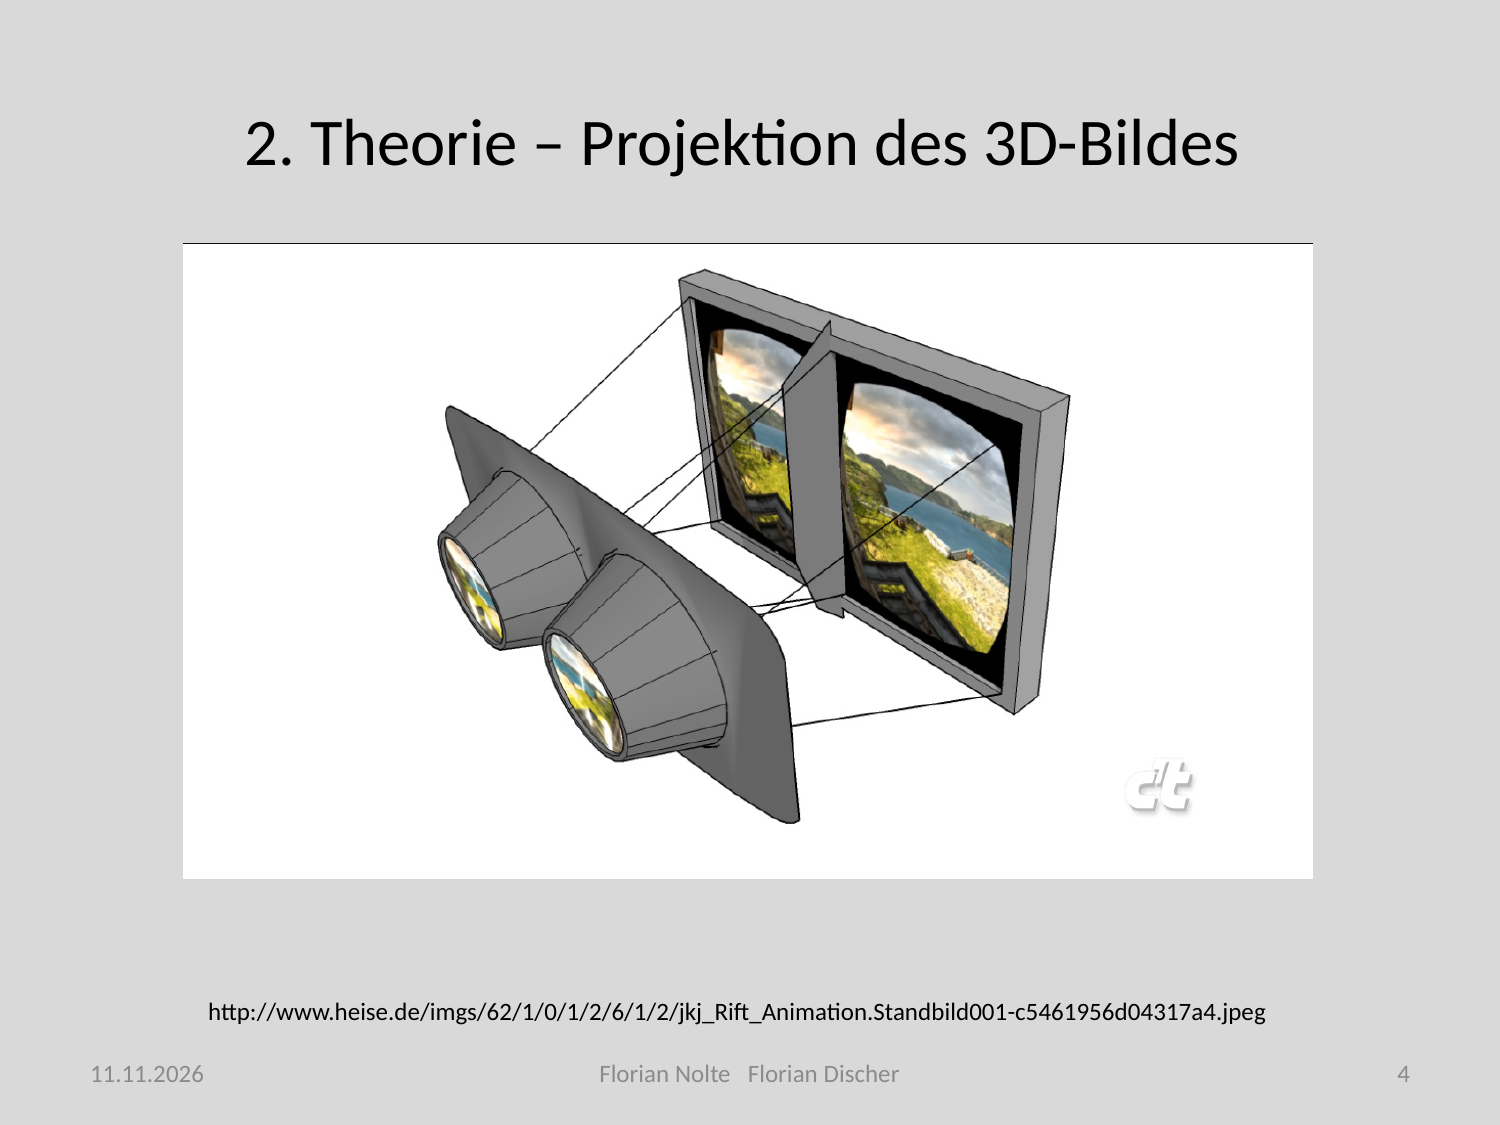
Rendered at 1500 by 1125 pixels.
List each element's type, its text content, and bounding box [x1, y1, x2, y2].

title 2. Theorie – Projektion des 3D-Bildes [75, 45, 1425, 233]
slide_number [75, 1042, 425, 1103]
picture [182, 243, 1313, 880]
slide_number 4 [1074, 1042, 1425, 1103]
footer Florian Nolte Florian Discher [512, 1042, 988, 1103]
text_box http://www.heise.de/imgs/62/1/0/1/2/6/1/2/jkj_Rift_Animation.Standbild001-c5461956d04317a4.jpeg [64, 987, 1412, 1033]
